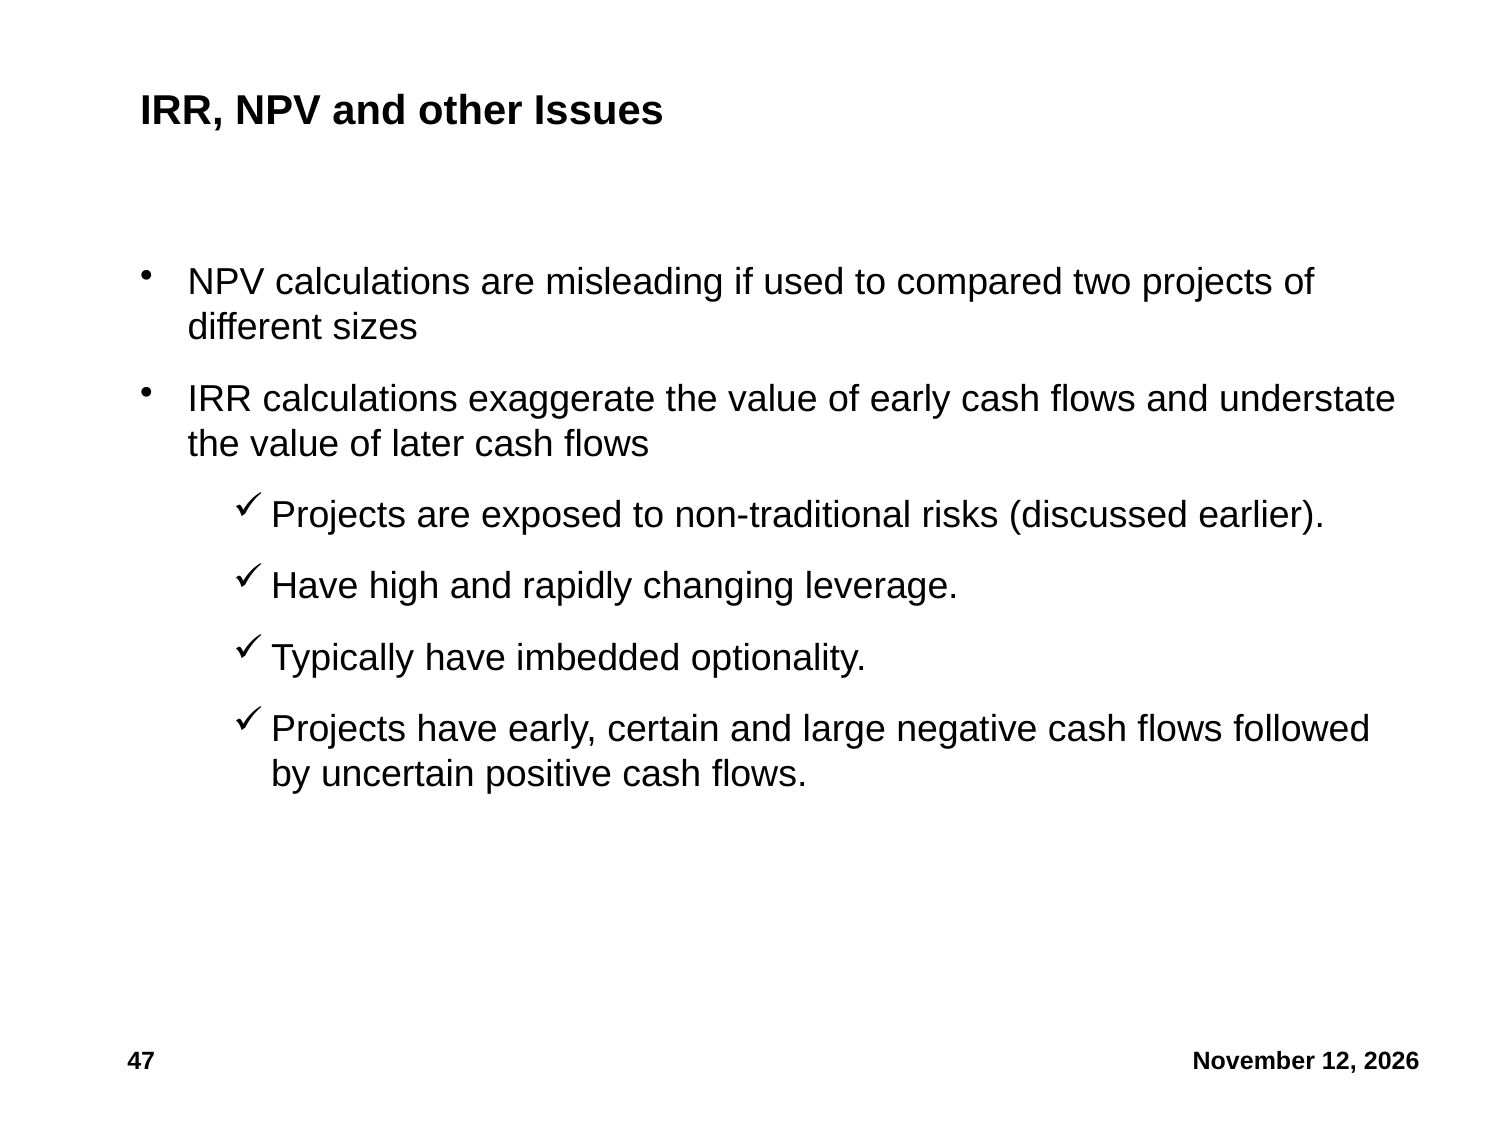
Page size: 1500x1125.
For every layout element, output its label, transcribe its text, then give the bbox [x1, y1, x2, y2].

title IRR, NPV and other Issues [124, 74, 1376, 226]
list NPV calculations are misleading if used to compared two projects of different sizes IRR calculations exaggerate the value of early cash flows and understate the value of later cash flows Projects are exposed to non-traditional risks (discussed earlier). Have high and rapidly changing leverage. Typically have imbedded optionality. Projects have early, certain and large negative cash flows followed by uncertain positive cash flows. [124, 249, 1413, 1001]
